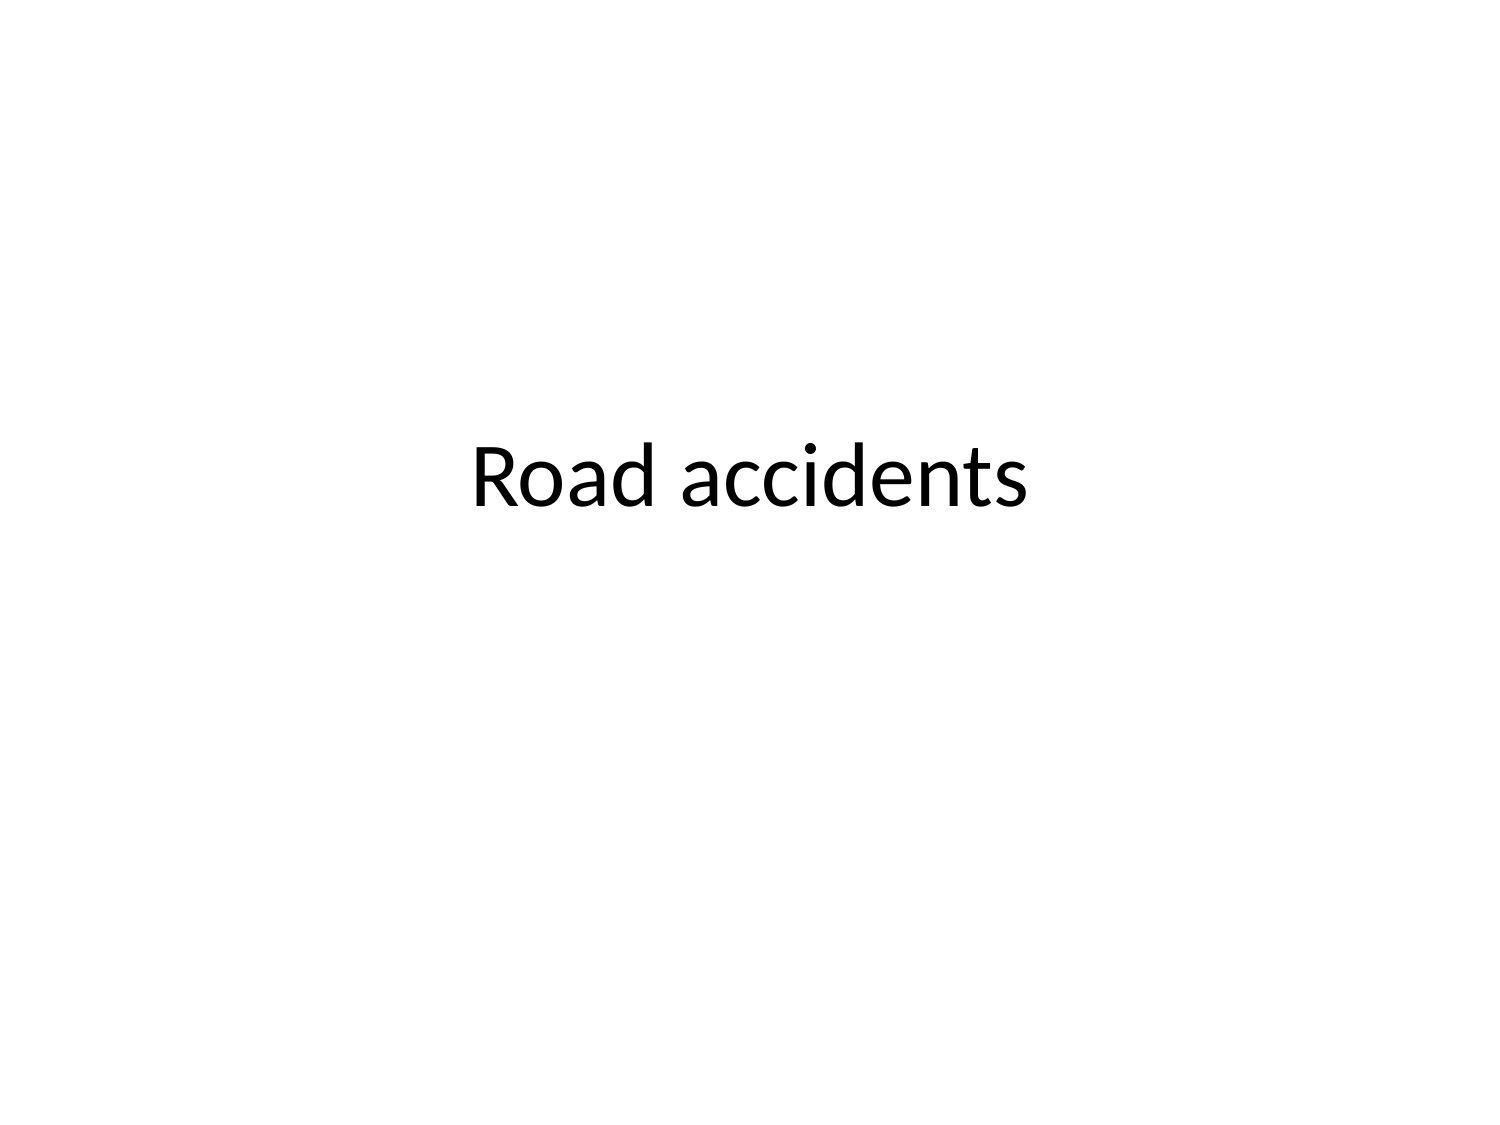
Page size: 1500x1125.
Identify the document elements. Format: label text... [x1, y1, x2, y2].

title Road accidents [112, 349, 1388, 591]
